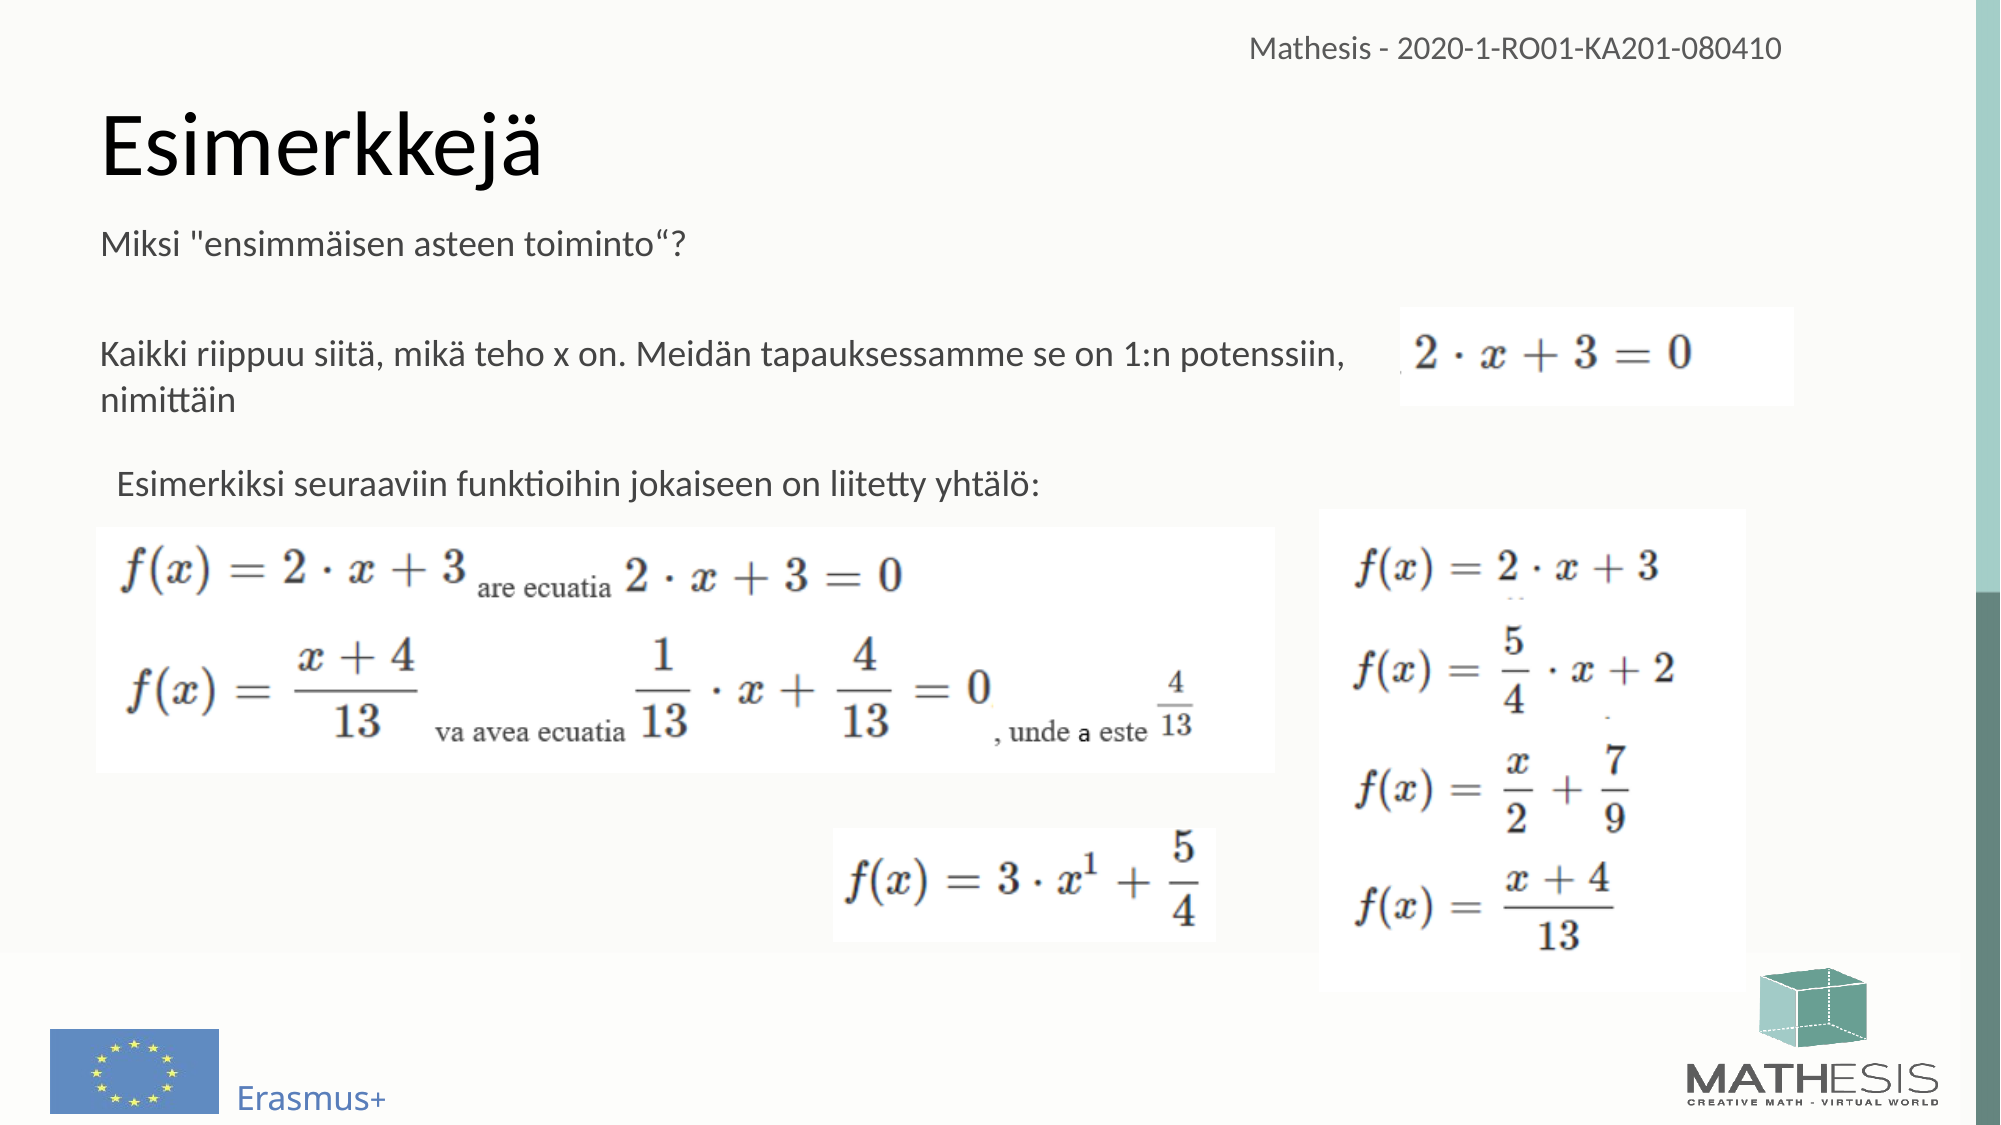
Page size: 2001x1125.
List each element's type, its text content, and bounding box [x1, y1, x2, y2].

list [1319, 509, 1747, 992]
text_box Miksi "ensimmäisen asteen toiminto“? Kaikki riippuu siitä, mikä teho x on. Meidän tapauksessamme se on 1:n potenssiin, nimittäin [85, 209, 1419, 428]
text_box Esimerkiksi seuraaviin funktioihin jokaiseen on liitetty yhtälö: [101, 448, 1056, 512]
text_box Δ>0 [1976, 0, 2000, 1125]
text_box Δ>0 [50, 1029, 219, 1114]
title Esimerkkejä [85, 76, 1786, 305]
picture [832, 828, 1217, 942]
picture [96, 527, 1275, 773]
picture [1399, 307, 1795, 407]
text_box Δ>0 [1664, 928, 1961, 1125]
